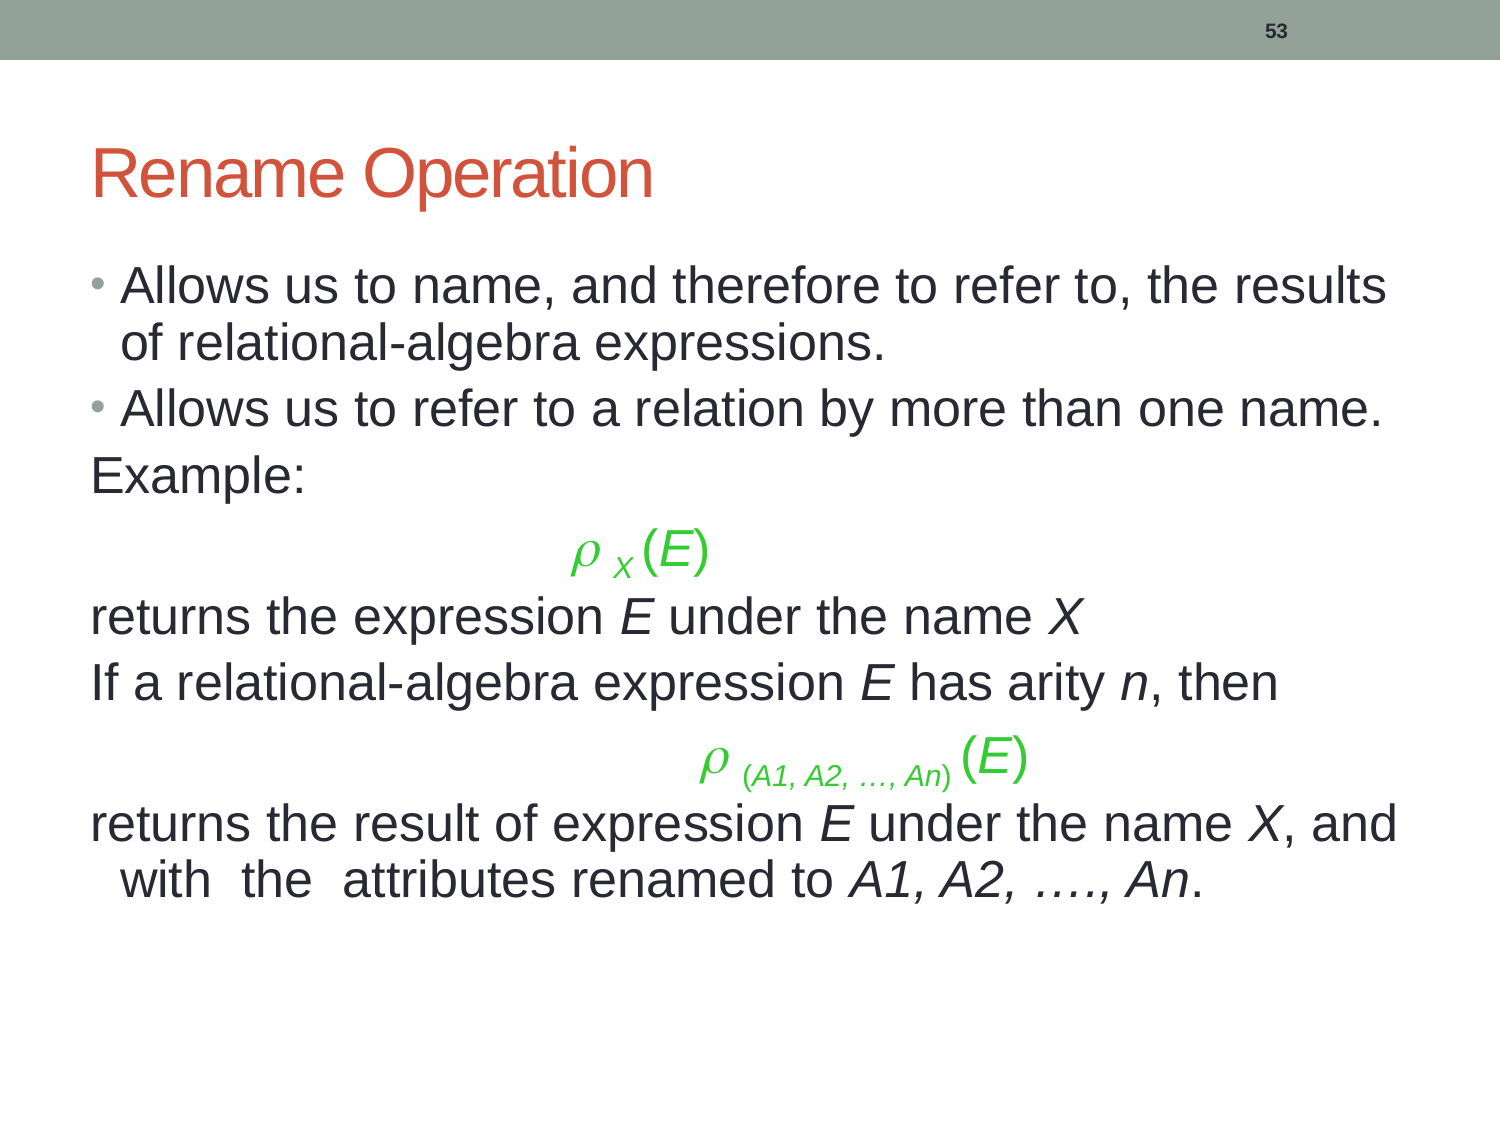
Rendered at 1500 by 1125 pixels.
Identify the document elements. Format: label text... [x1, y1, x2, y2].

slide_number 53 [1250, 3, 1425, 57]
title Rename Operation [75, 87, 1425, 250]
list Allows us to name, and therefore to refer to, the results of relational-algebra expressions. Allows us to refer to a relation by more than one name. Example:  X (E) returns the expression E under the name X If a relational-algebra expression E has arity n, then  (A1, A2, …, An) (E) returns the result of expression E under the name X, and with the attributes renamed to A1, A2, …., An. [75, 251, 1425, 975]
